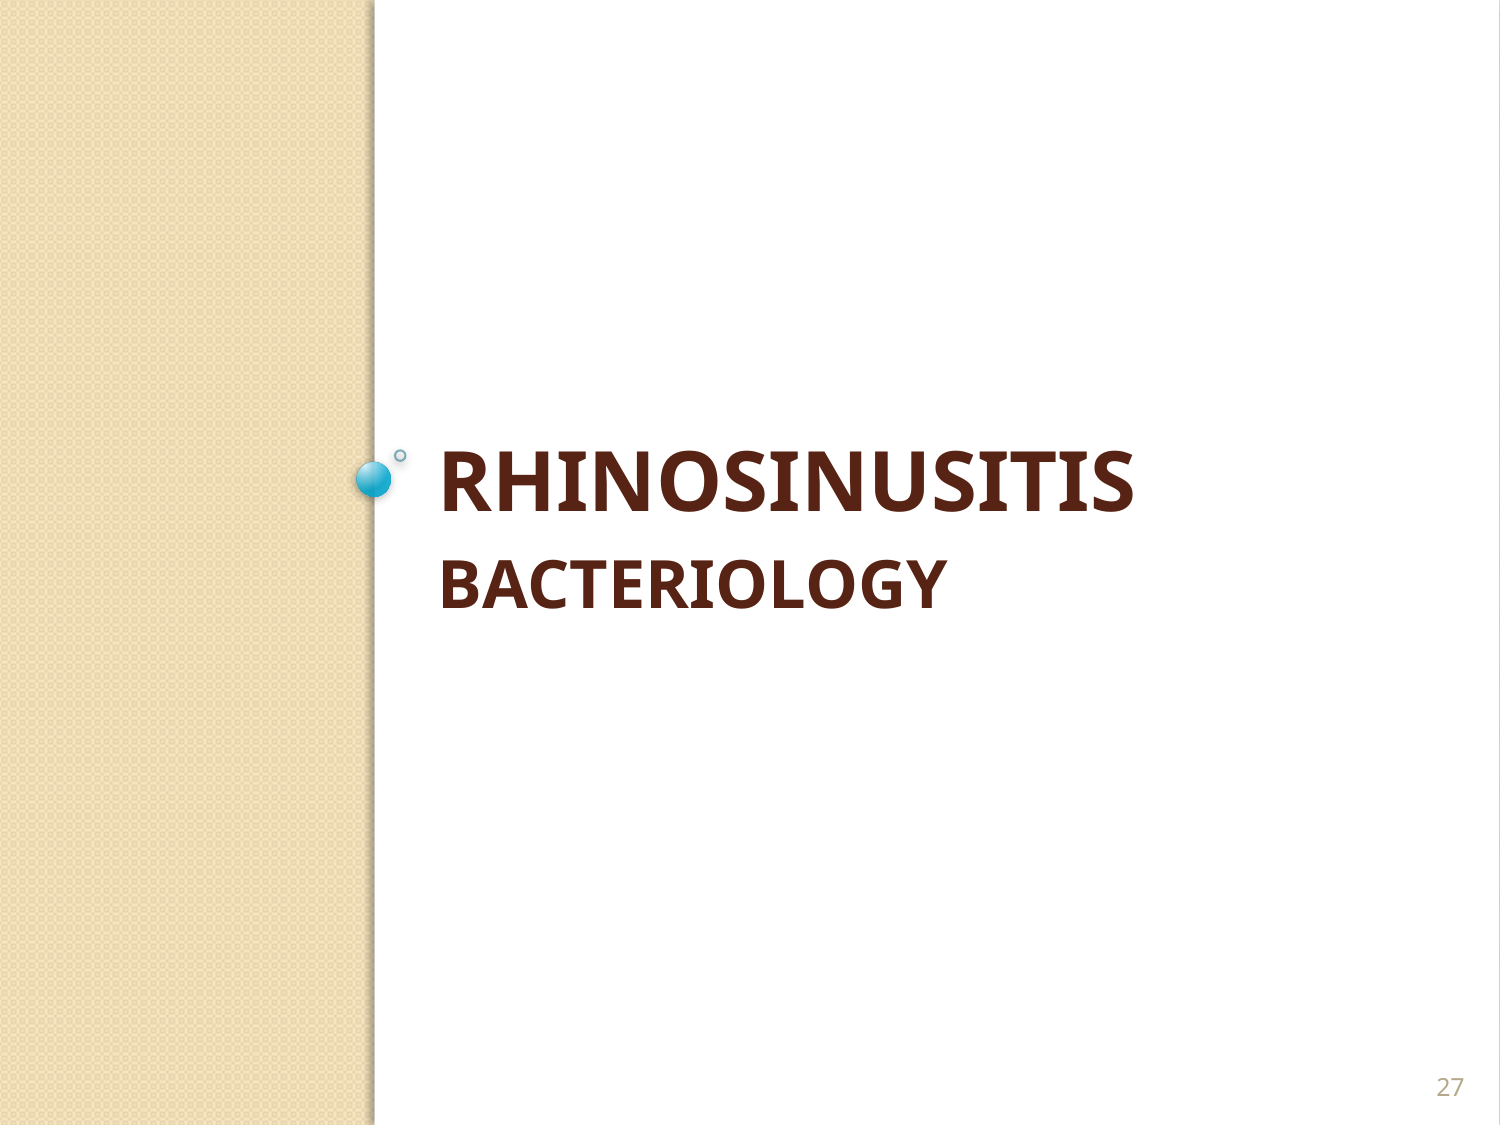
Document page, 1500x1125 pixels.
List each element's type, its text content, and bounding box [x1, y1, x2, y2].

title RHINOSINUSITIS BACTERIOLOGY [422, 426, 1473, 802]
slide_number 27 [1413, 1034, 1488, 1113]
